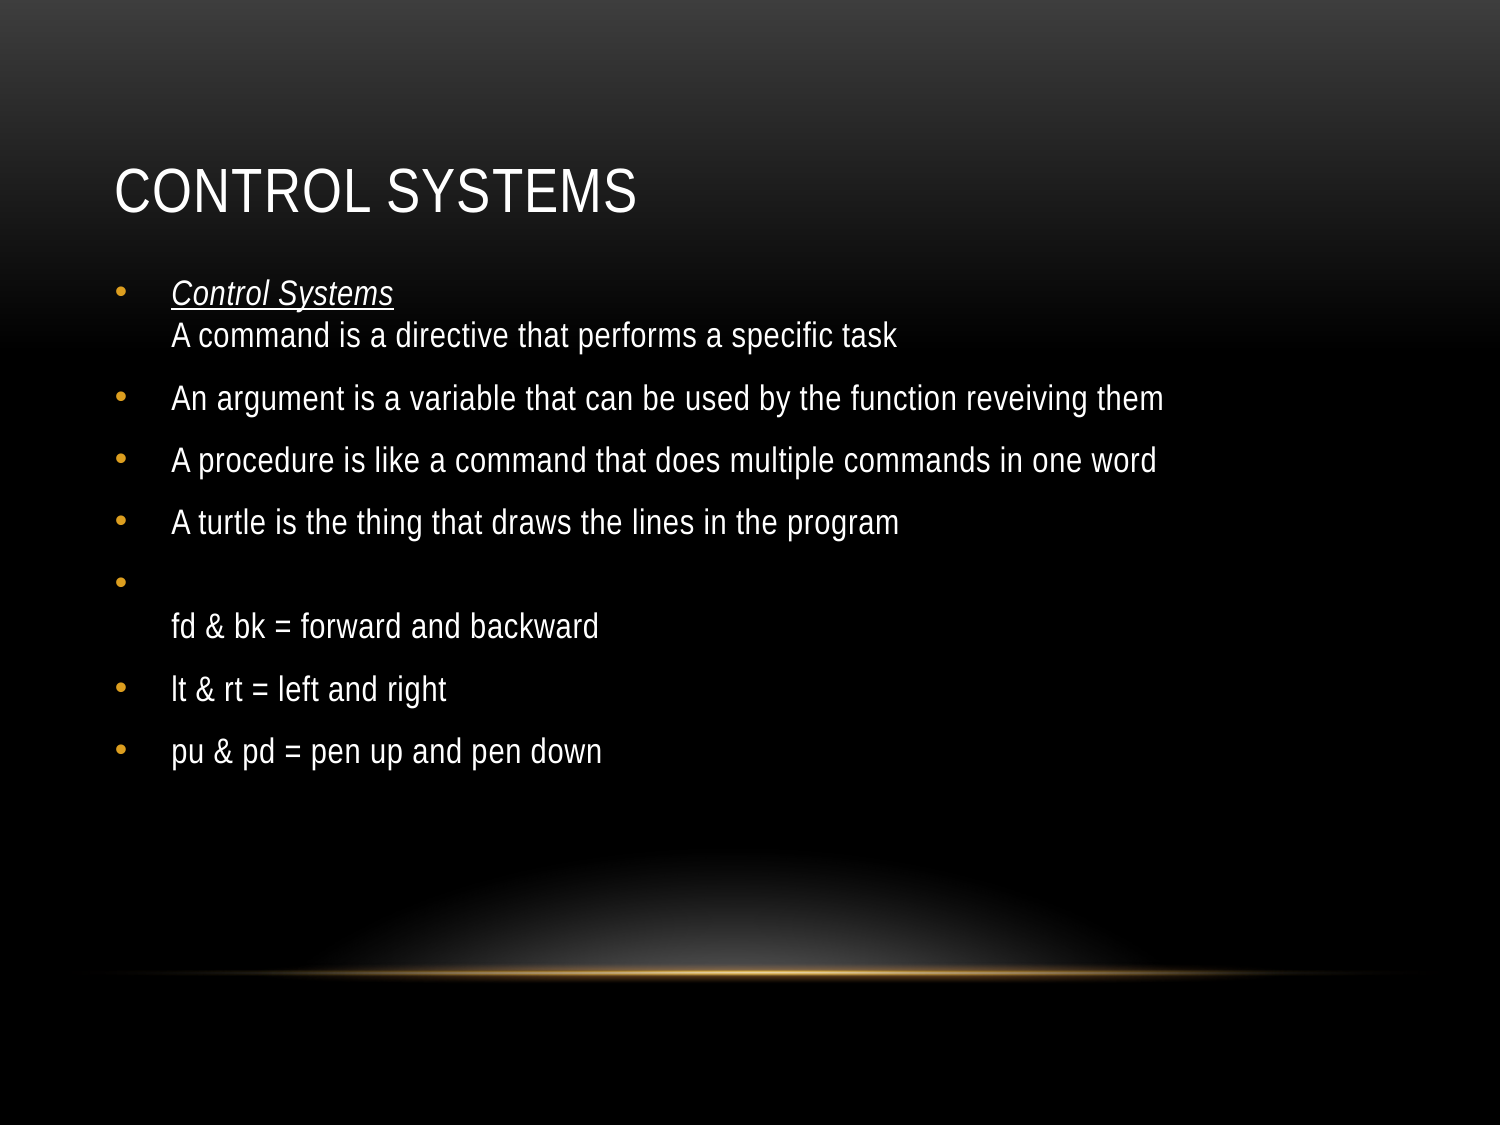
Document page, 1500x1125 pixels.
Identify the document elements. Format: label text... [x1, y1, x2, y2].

list Control Systems A command is a directive that performs a specific task An argument is a variable that can be used by the function reveiving them A procedure is like a command that does multiple commands in one word A turtle is the thing that draws the lines in the program fd & bk = forward and backward lt & rt = left and right pu & pd = pen up and pen down [99, 262, 1400, 938]
title Control systems [99, 45, 1400, 233]
picture [0, 0, 1500, 1125]
